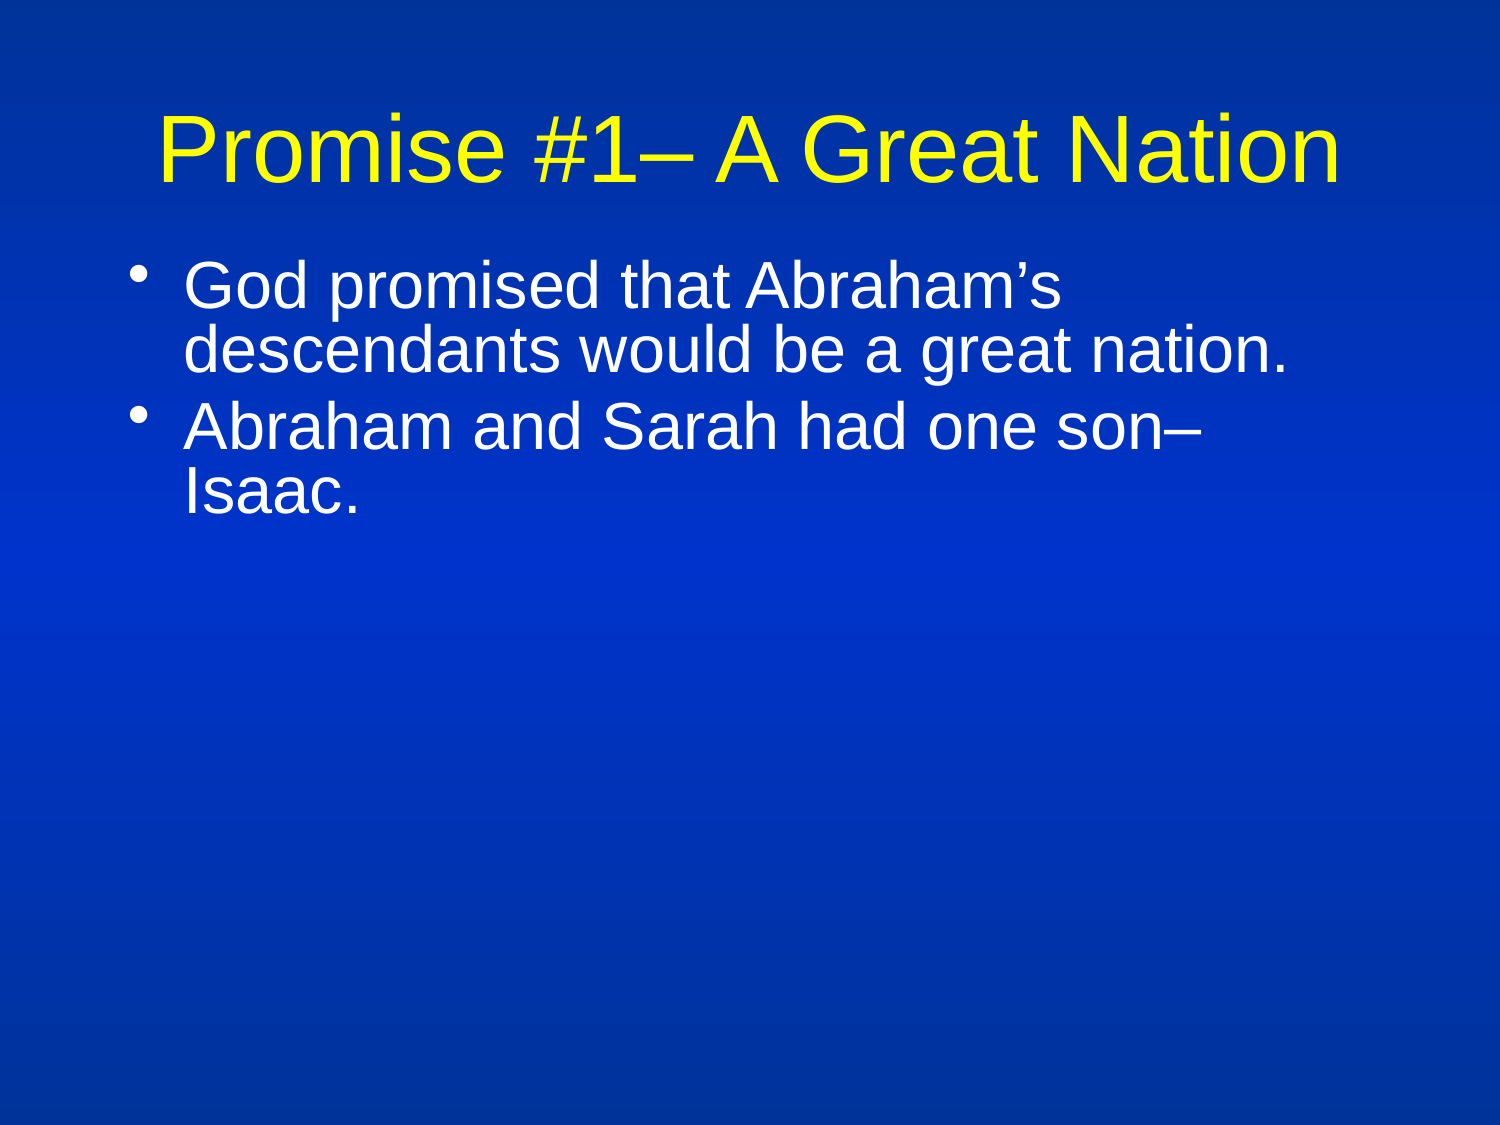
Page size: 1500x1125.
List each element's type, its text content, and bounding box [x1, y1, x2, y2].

title Promise #1– A Great Nation [37, 50, 1463, 238]
list God promised that Abraham’s descendants would be a great nation. Abraham and Sarah had one son– Isaac. [112, 249, 1388, 538]
